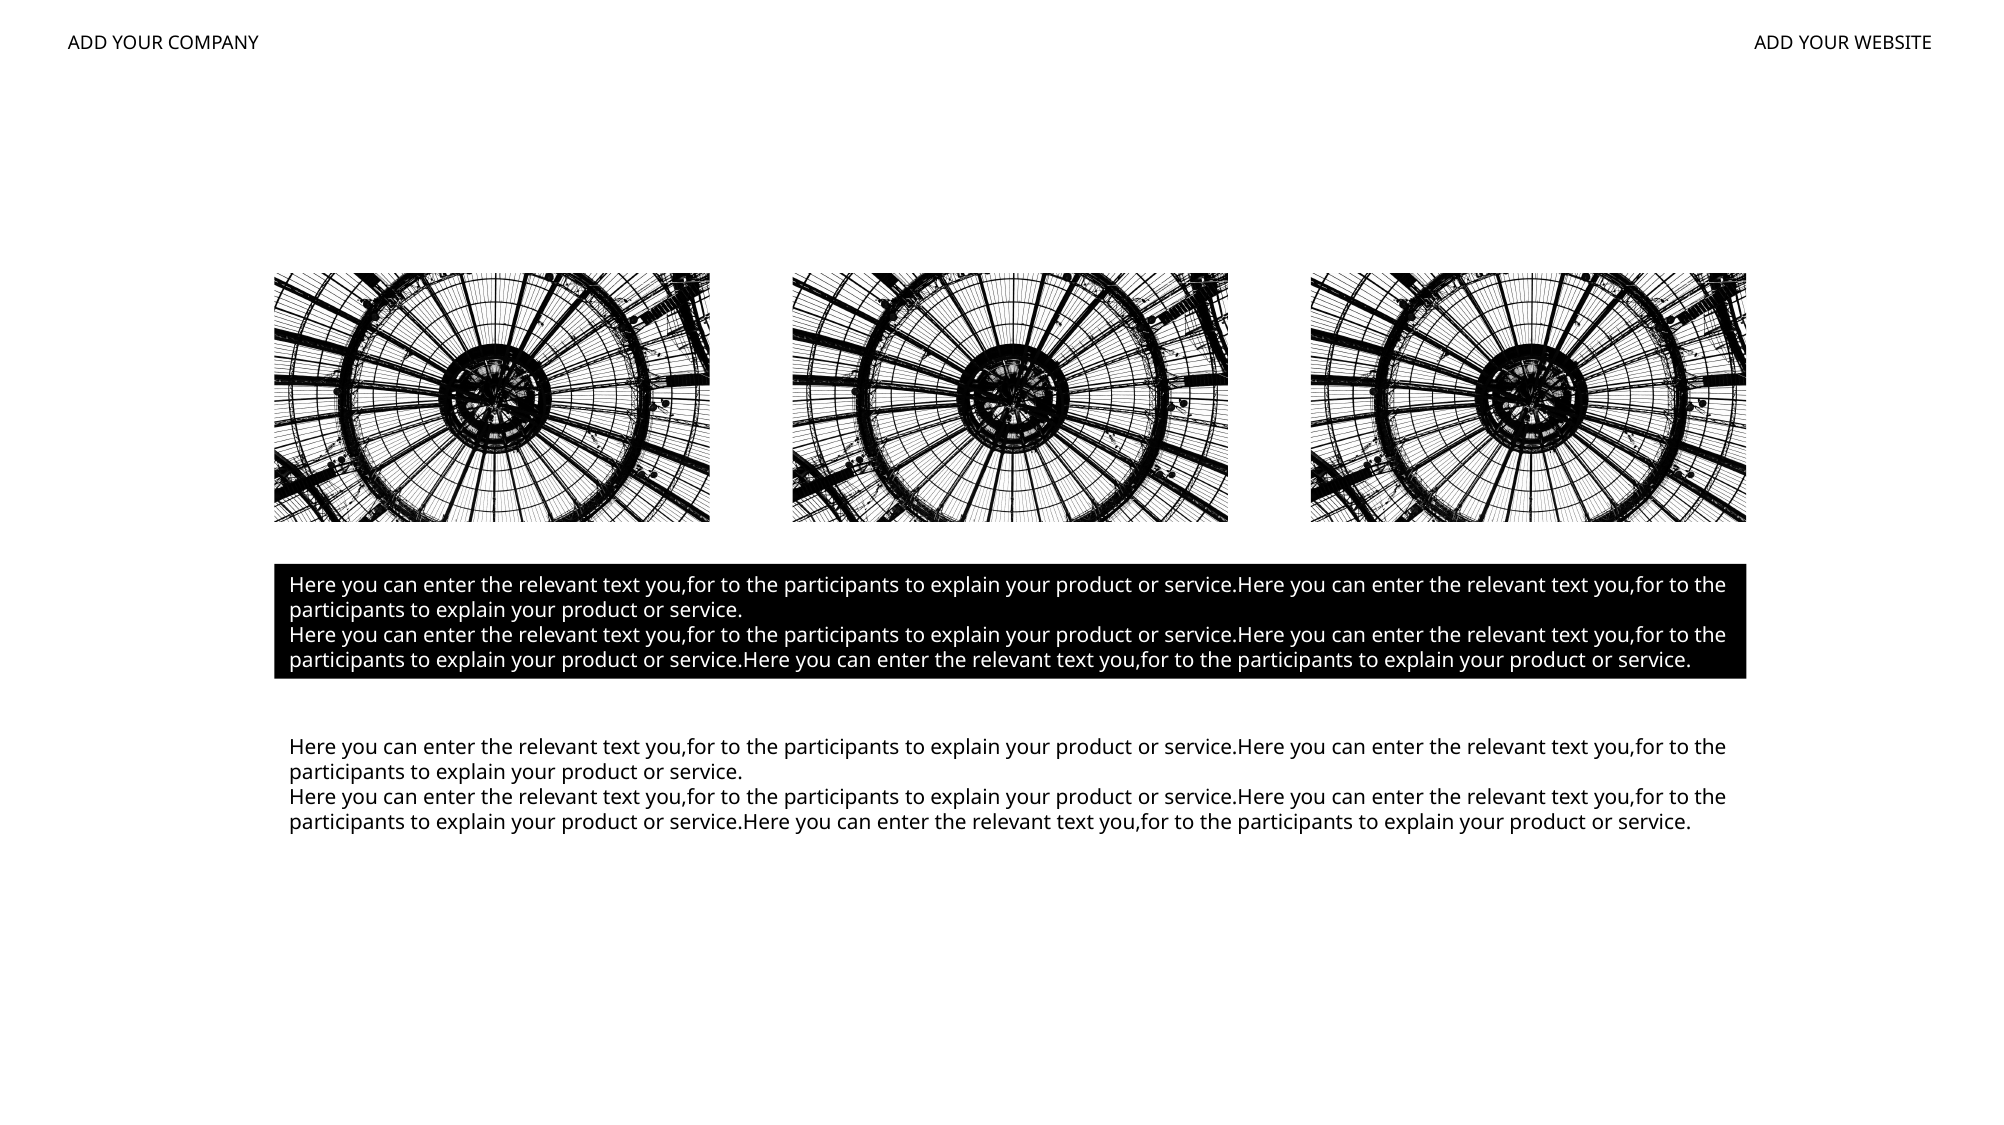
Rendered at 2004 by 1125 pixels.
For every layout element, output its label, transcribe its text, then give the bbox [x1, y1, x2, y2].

text_box [792, 273, 1228, 522]
text_box [1310, 273, 1747, 522]
text_box ADD YOUR WEBSITE [1714, 26, 1973, 58]
text_box ADD YOUR COMPANY [34, 26, 293, 58]
text_box Here you can enter the relevant text you,for to the participants to explain your product or service.Here you can enter the relevant text you,for to the participants to explain your product or service. Here you can enter the relevant text you,for to the participants to explain your product or service.Here you can enter the relevant text you,for to the participants to explain your product or service.Here you can enter the relevant text you,for to the participants to explain your product or service. [274, 563, 1747, 679]
text_box [274, 273, 710, 522]
text_box Here you can enter the relevant text you,for to the participants to explain your product or service.Here you can enter the relevant text you,for to the participants to explain your product or service. Here you can enter the relevant text you,for to the participants to explain your product or service.Here you can enter the relevant text you,for to the participants to explain your product or service.Here you can enter the relevant text you,for to the participants to explain your product or service. [274, 726, 1747, 842]
